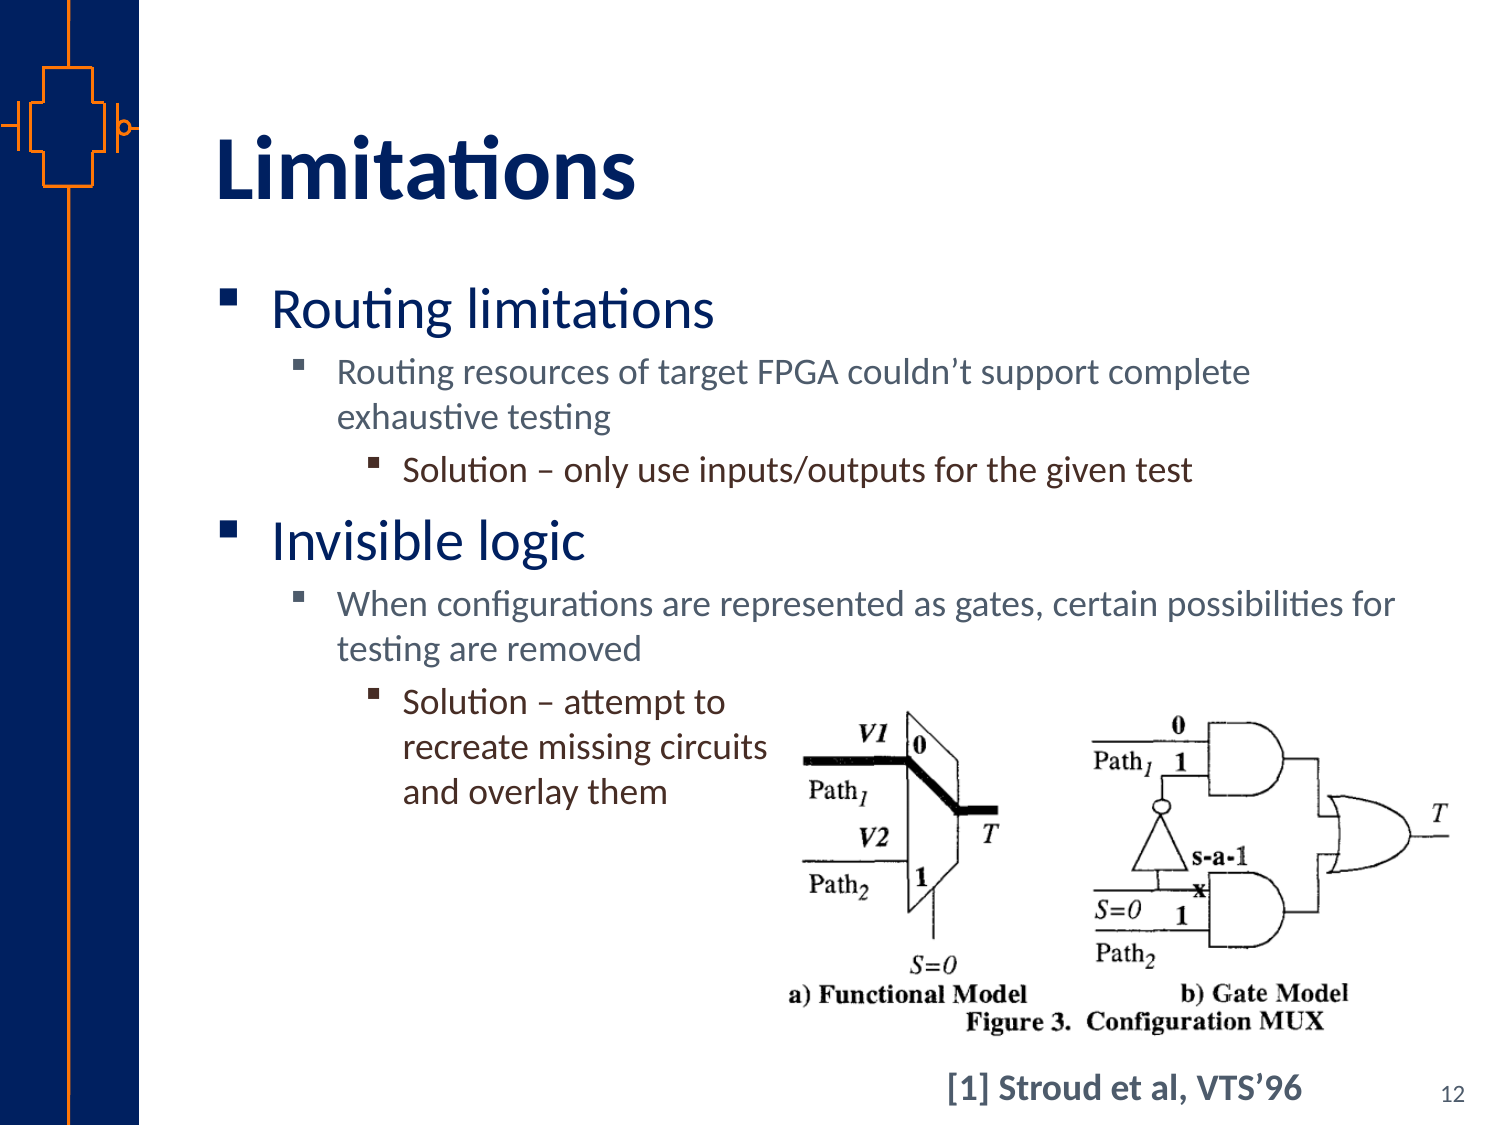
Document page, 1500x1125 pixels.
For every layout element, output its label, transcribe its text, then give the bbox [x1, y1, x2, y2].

picture [787, 679, 1462, 1057]
list Routing limitations Routing resources of target FPGA couldn’t support complete exhaustive testing Solution – only use inputs/outputs for the given test Invisible logic When configurations are represented as gates, certain possibilities for testing are removed Solution – attempt to recreate missing circuits and overlay them [200, 262, 1425, 988]
title Limitations [200, 37, 1388, 225]
text_box [1] Stroud et al, VTS’96 [931, 1067, 1318, 1116]
slide_number 12 [1425, 1062, 1488, 1123]
